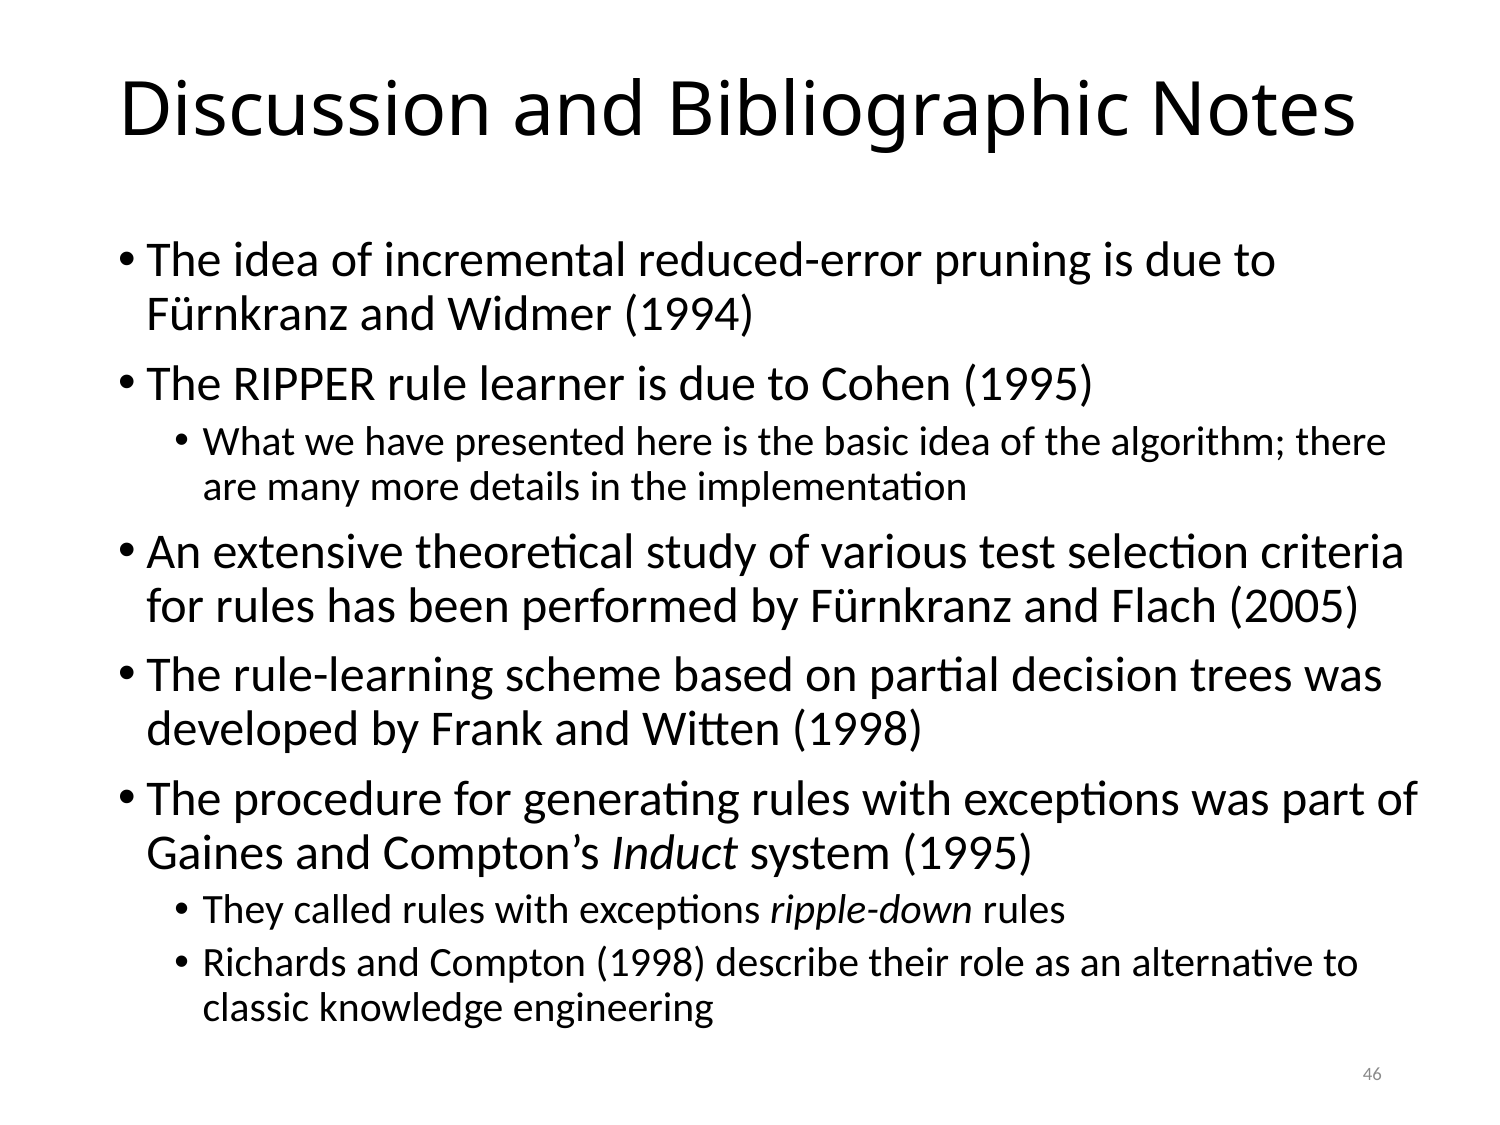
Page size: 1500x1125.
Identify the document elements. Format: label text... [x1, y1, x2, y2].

title Discussion and Bibliographic Notes [103, 2, 1397, 220]
slide_number 46 [1059, 1042, 1397, 1103]
list The idea of incremental reduced-error pruning is due to Fürnkranz and Widmer (1994) The RIPPER rule learner is due to Cohen (1995) What we have presented here is the basic idea of the algorithm; there are many more details in the implementation An extensive theoretical study of various test selection criteria for rules has been performed by Fürnkranz and Flach (2005) The rule-learning scheme based on partial decision trees was developed by Frank and Witten (1998) The procedure for generating rules with exceptions was part of Gaines and Compton’s Induct system (1995) They called rules with exceptions ripple-down rules Richards and Compton (1998) describe their role as an alternative to classic knowledge engineering [103, 226, 1453, 1107]
